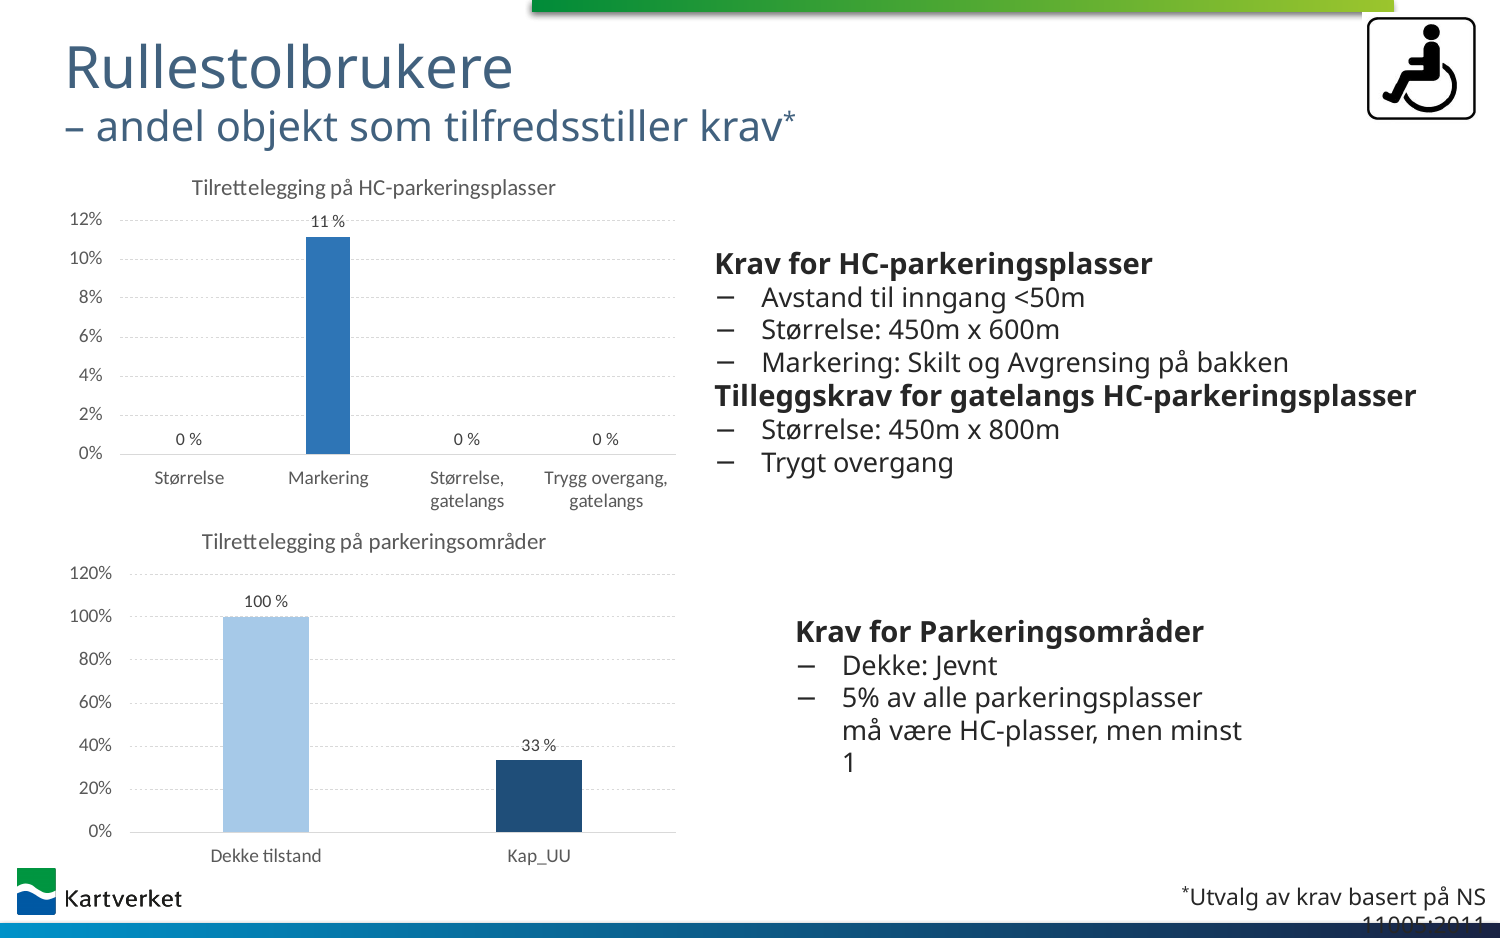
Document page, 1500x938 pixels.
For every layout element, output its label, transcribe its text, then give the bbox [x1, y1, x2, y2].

text_box Krav for Parkeringsområder Dekke: Jevnt 5% av alle parkeringsplasser må være HC-plasser, men minst 1 [780, 605, 1261, 786]
text_box Rullestolbrukere – andel objekt som tilfredsstiller krav* [49, 25, 1431, 158]
picture [1362, 12, 1481, 126]
text_box *Utvalg av krav basert på NS 11005:2011 [1068, 873, 1500, 938]
picture [62, 520, 687, 874]
text_box Krav for HC-parkeringsplasser Avstand til inngang <50m Størrelse: 450m x 600m Markering: Skilt og Avgrensing på bakken Tilleggskrav for gatelangs HC-parkeringsplasser Størrelse: 450m x 800m Trygt overgang [699, 237, 1433, 485]
picture [62, 166, 687, 519]
